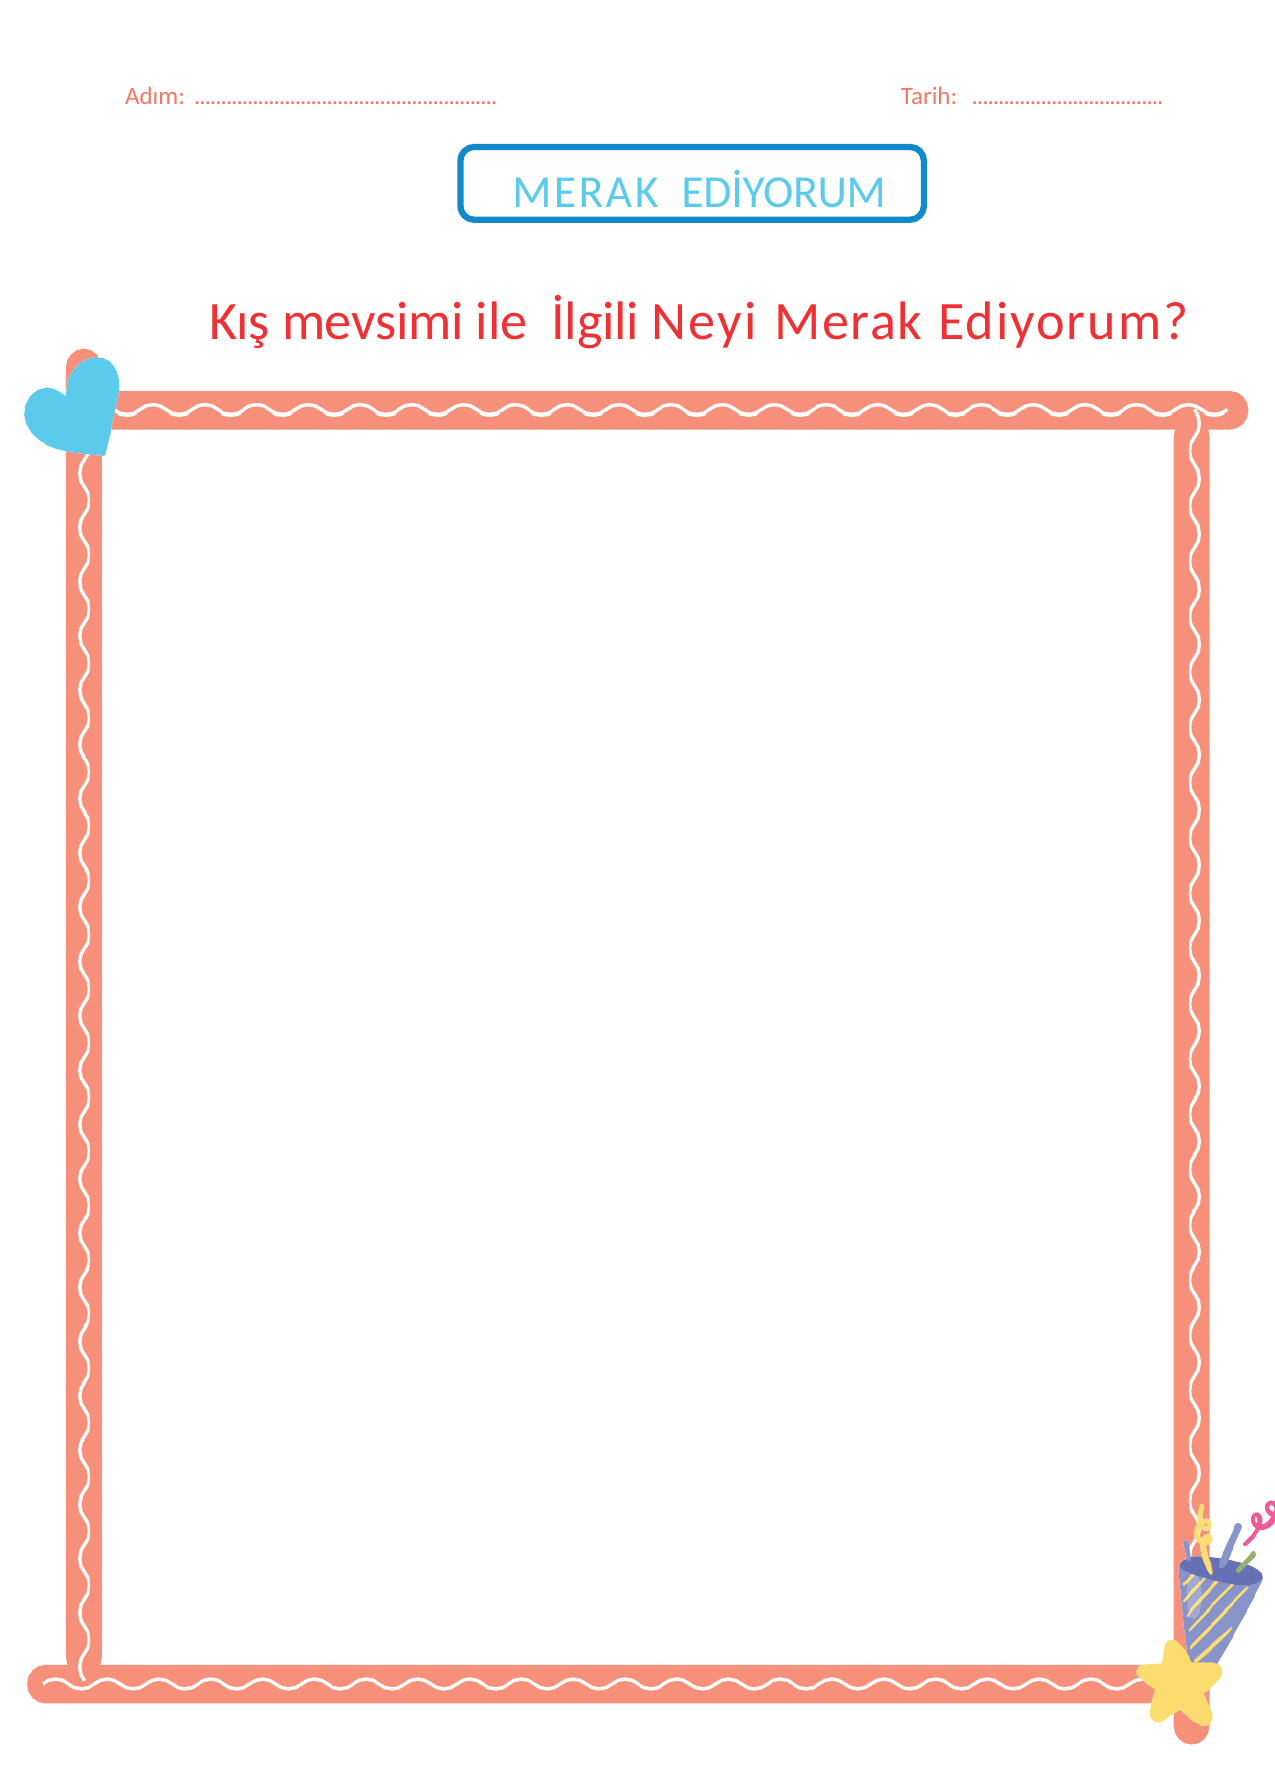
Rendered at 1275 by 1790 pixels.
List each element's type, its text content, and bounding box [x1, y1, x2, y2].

text_box Adım: ......................................................... [122, 77, 505, 110]
text_box Tarih: .................................... [898, 77, 1171, 110]
text_box MERAK EDİYORUM Kış mevsimi ile İlgili Neyi Merak Ediyorum? [143, 159, 1257, 347]
text_box [460, 146, 924, 159]
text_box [24, 348, 1275, 1745]
